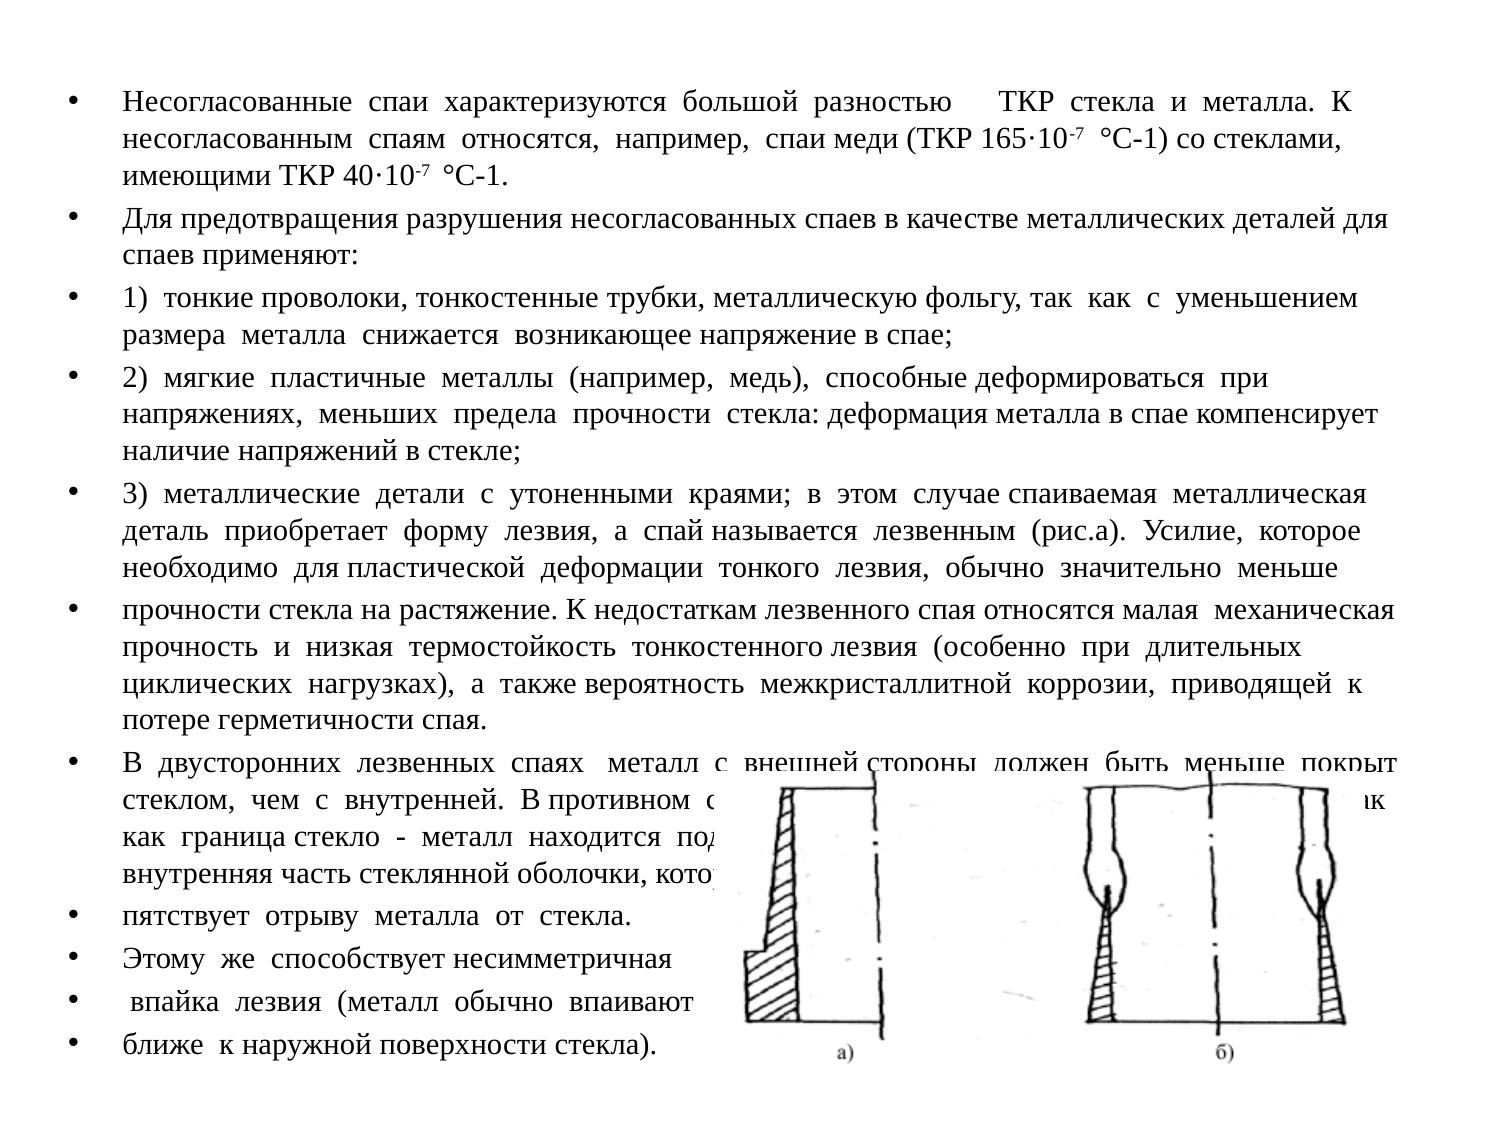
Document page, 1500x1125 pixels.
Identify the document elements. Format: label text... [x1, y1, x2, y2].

list Несогласованные спаи характеризуются большой разностью ТКР стекла и металла. К несогласованным спаям относятся, например, спаи меди (ТКР 165·10-7 °С-1) со стеклами, имеющими ТКР 40·10-7 °С-1. Для предотвращения разрушения несогласованных спаев в качестве металлических деталей для спаев применяют: 1) тонкие проволоки, тонкостенные трубки, металлическую фольгу, так как с уменьшением размера металла снижается возникающее напряжение в спае; 2) мягкие пластичные металлы (например, медь), способные деформироваться при напряжениях, меньших предела прочности стекла: деформация металла в спае компенсирует наличие напряжений в стекле; 3) металлические детали с утоненными краями; в этом случае спаиваемая металлическая деталь приобретает форму лезвия, а спай называется лезвенным (рис.а). Усилие, которое необходимо для пластической деформации тонкого лезвия, обычно значительно меньше прочности стекла на растяжение. К недостаткам лезвенного спая относятся малая механическая прочность и низкая термостойкость тонкостенного лезвия (особенно при длительных циклических нагрузках), а также вероятность межкристаллитной коррозии, приводящей к потере герметичности спая. В двусторонних лезвенных спаях металл с внешней стороны должен быть меньше покрыт стеклом, чем с внутренней. В противном случае произойдет отрыв металла от стекла, так как граница стекло - металл находится под напряжением растяжения. Удлиненная внутренняя часть стеклянной оболочки, которая напряжена на сжатие, пре- пятствует отрыву металла от стекла. Этому же способствует несимметричная впайка лезвия (металл обычно впаивают ближе к наружной поверхности стекла). [53, 73, 1437, 1078]
picture [714, 771, 1365, 1078]
